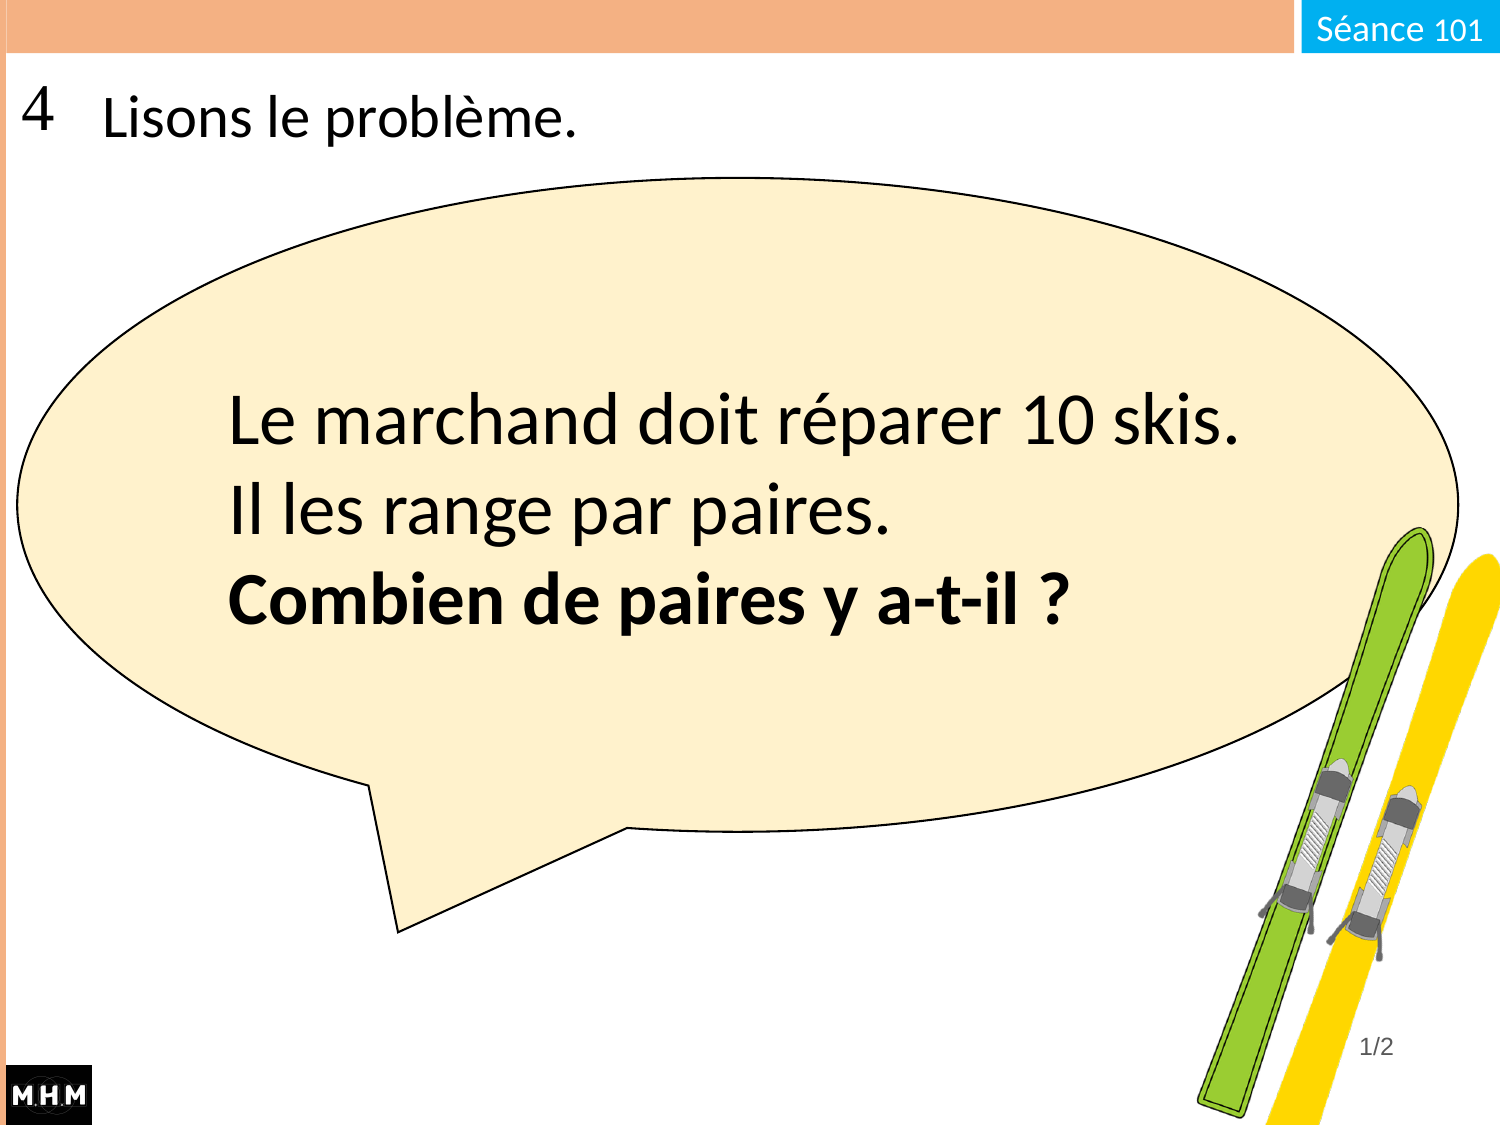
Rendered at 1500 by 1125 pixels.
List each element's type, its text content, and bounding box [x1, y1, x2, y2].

text_box Le marchand doit réparer 10 skis. Il les range par paires. Combien de paires y a-t-il ? [16, 176, 1460, 934]
text_box 1/2 [1339, 1022, 1414, 1068]
picture [6, 1065, 92, 1125]
title Lisons le problème. [87, 32, 1382, 158]
picture [1027, 506, 1500, 1125]
